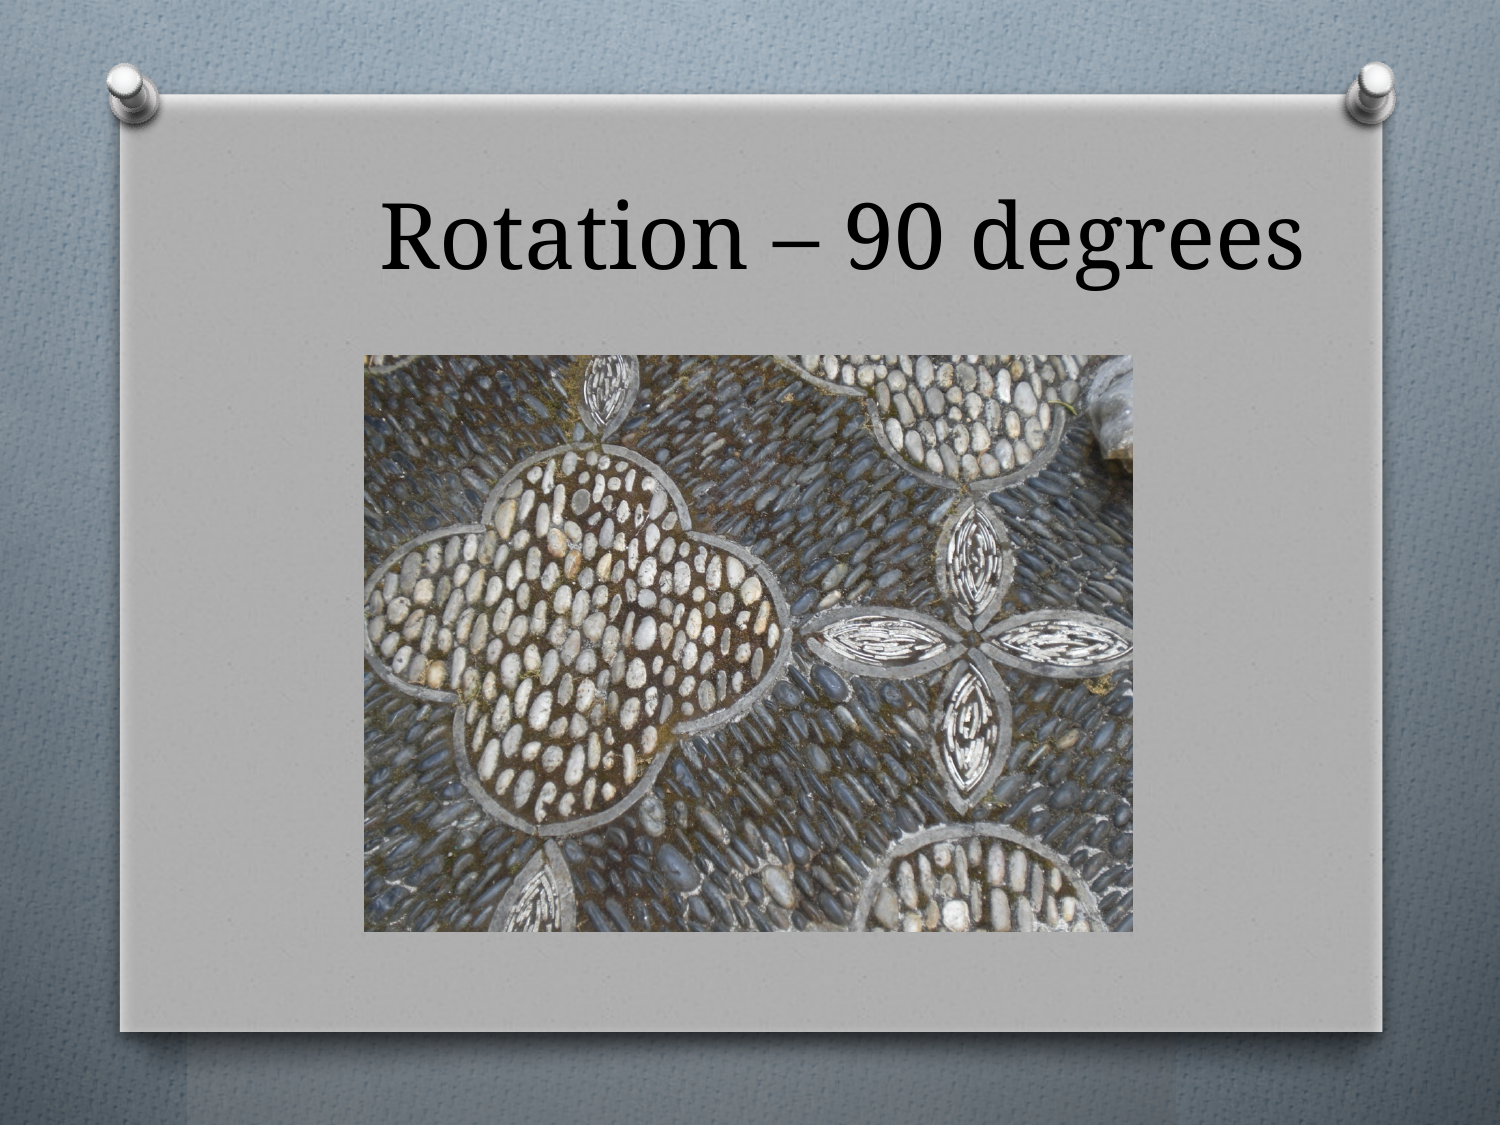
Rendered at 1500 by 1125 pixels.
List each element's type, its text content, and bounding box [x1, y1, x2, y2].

title Rotation – 90 degrees [179, 134, 1323, 332]
picture [1317, 35, 1439, 156]
picture [75, 29, 198, 153]
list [364, 354, 1133, 932]
